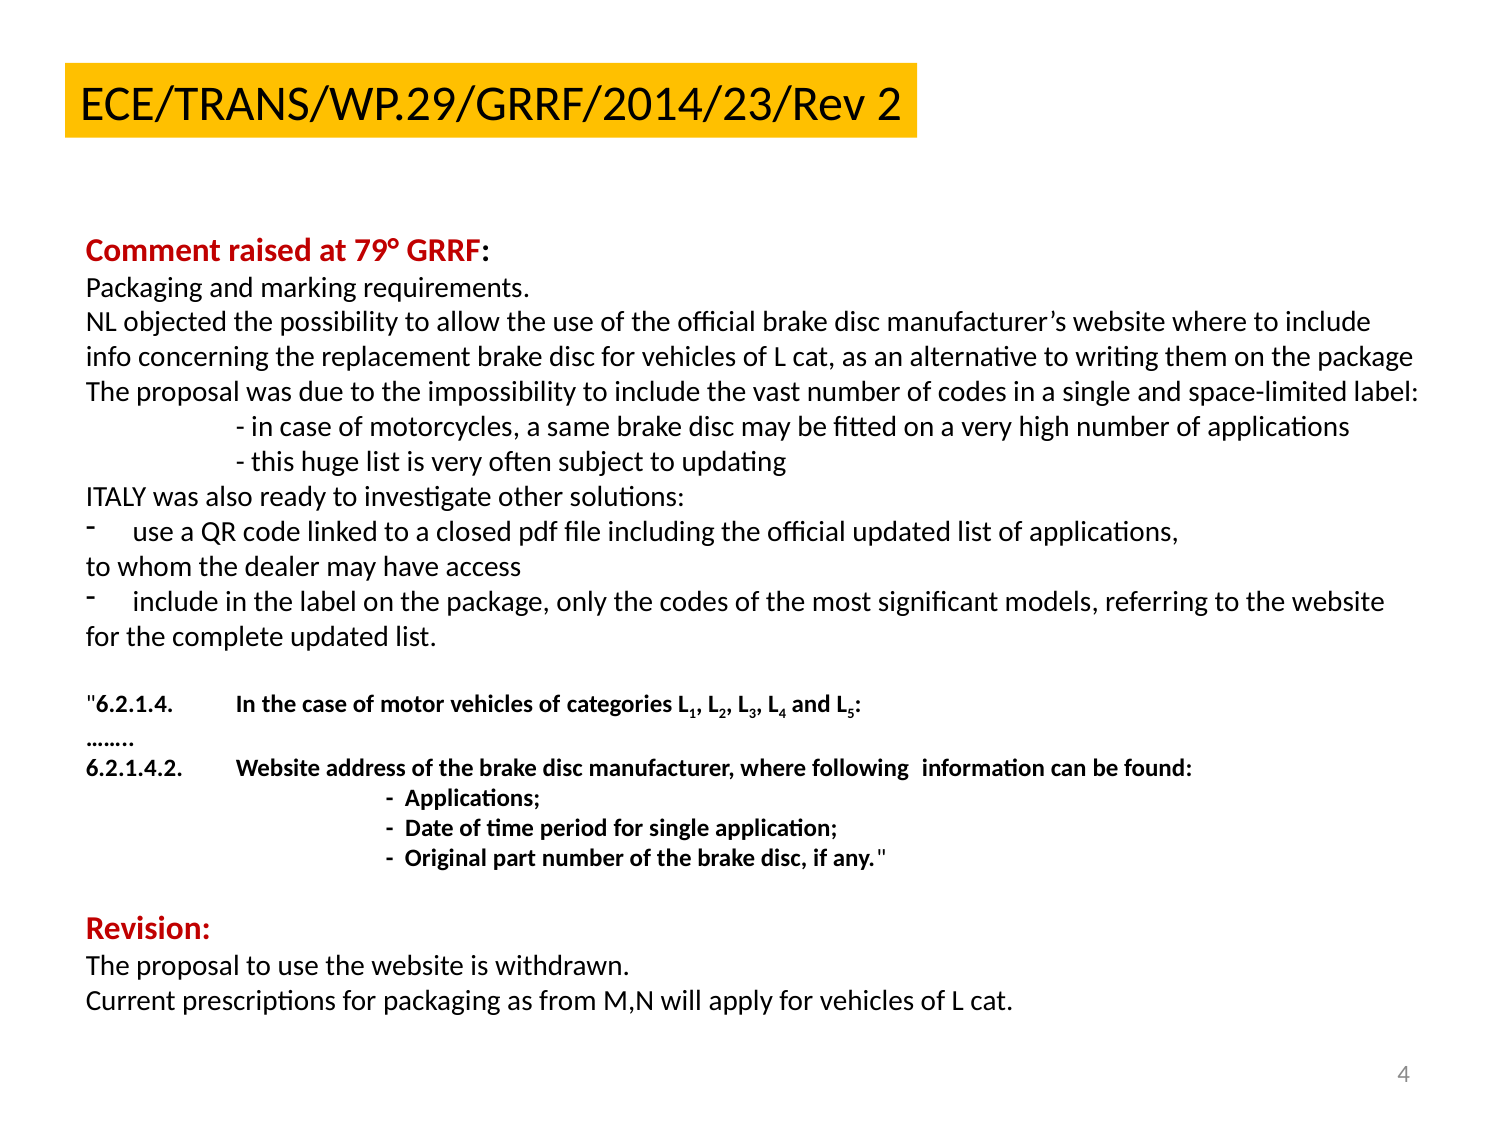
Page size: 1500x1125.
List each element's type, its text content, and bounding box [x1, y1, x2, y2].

slide_number 4 [1074, 1042, 1425, 1103]
text_box ECE/TRANS/WP.29/GRRF/2014/23/Rev 2 [65, 62, 918, 138]
text_box Comment raised at 79° GRRF: Packaging and marking requirements. NL objected the possibility to allow the use of the official brake disc manufacturer’s website where to include info concerning the replacement brake disc for vehicles of L cat, as an alternative to writing them on the package The proposal was due to the impossibility to include the vast number of codes in a single and space-limited label: - in case of motorcycles, a same brake disc may be fitted on a very high number of applications - this huge list is very often subject to updating ITALY was also ready to investigate other solutions: use a QR code linked to a closed pdf file including the official updated list of applications, to whom the dealer may have access include in the label on the package, only the codes of the most significant models, referring to the website for the complete updated list. "6.2.1.4. In the case of motor vehicles of categories L1, L2, L3, L4 and L5: …….. 6.2.1.4.2. Website address of the brake disc manufacturer, where following information can be found: - Applications; - Date of time period for single application; - Original part number of the brake disc, if any." Revision: The proposal to use the website is withdrawn. Current prescriptions for packaging as from M,N will apply for vehicles of L cat. [71, 220, 1435, 1024]
